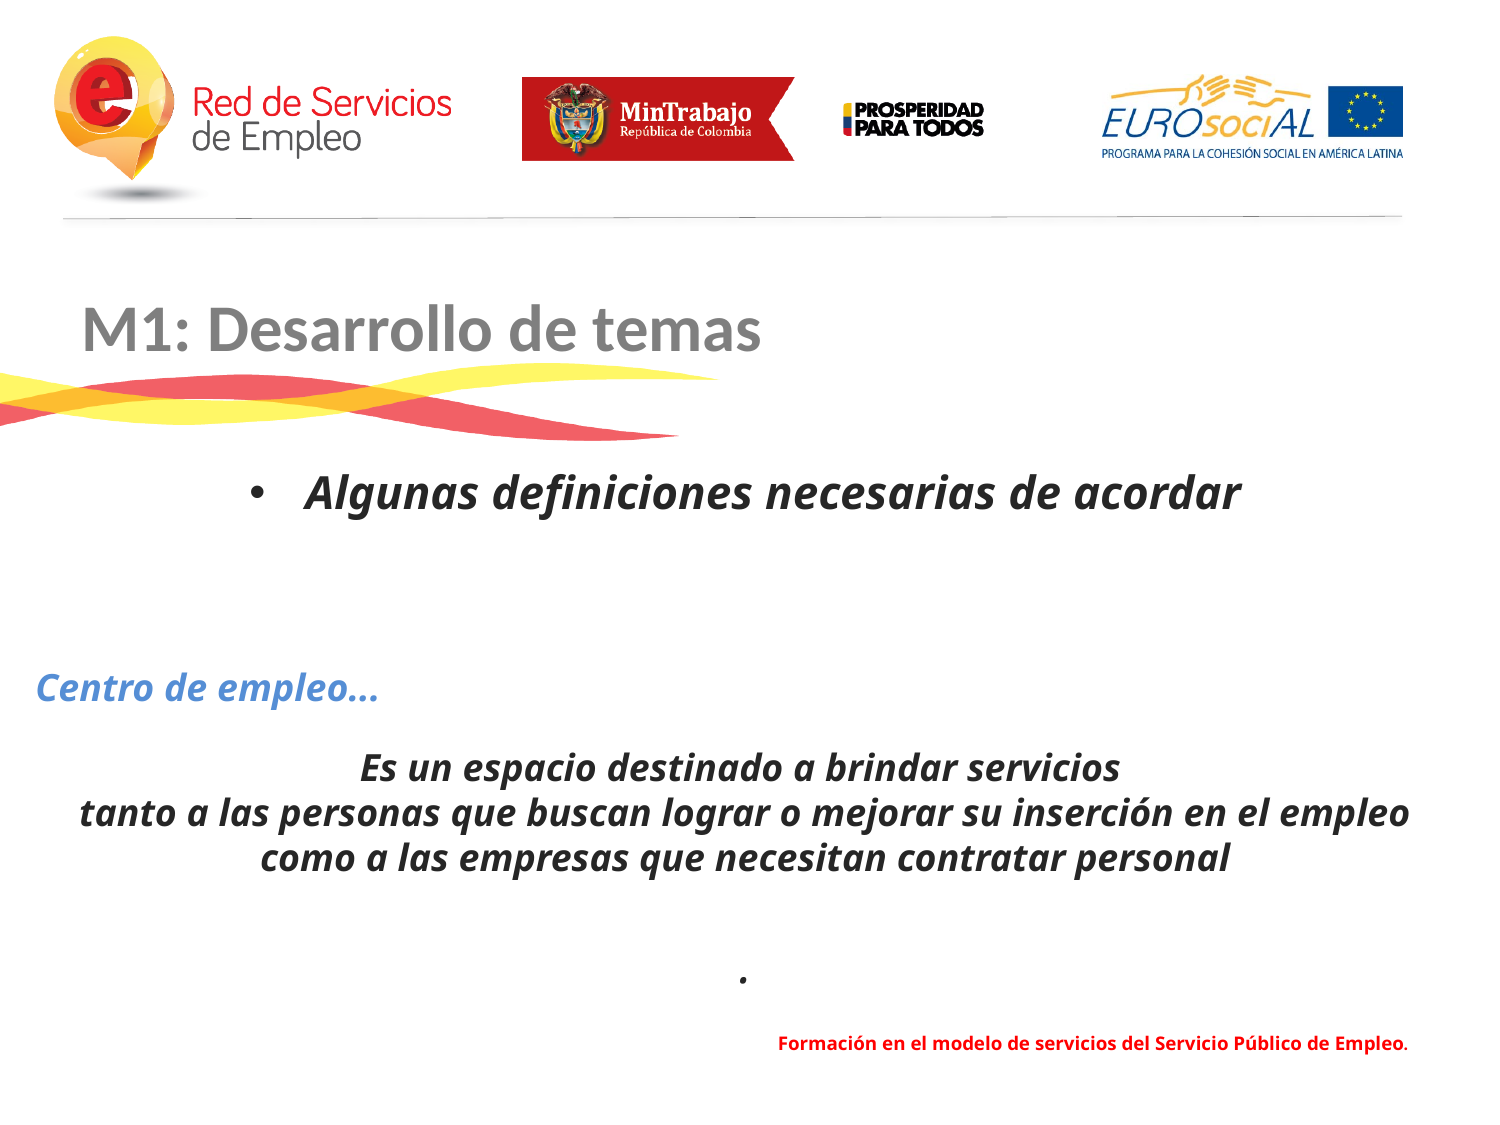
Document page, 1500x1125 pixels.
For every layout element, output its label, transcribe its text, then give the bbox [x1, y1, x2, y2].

picture [0, 358, 721, 441]
text_box Algunas definiciones necesarias de acordar Centro de empleo... Es un espacio destinado a brindar servicios tanto a las personas que buscan lograr o mejorar su inserción en el empleo como a las empresas que necesitan contratar personal . * Afiches pertinentes [20, 456, 1471, 1125]
text_box M1: Desarrollo de temas [67, 277, 1199, 372]
picture [54, 35, 452, 205]
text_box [62, 215, 1403, 220]
title Formación en el modelo de servicios del Servicio Público de Empleo. [720, 999, 1471, 1088]
picture [521, 77, 987, 162]
picture [1102, 74, 1403, 158]
